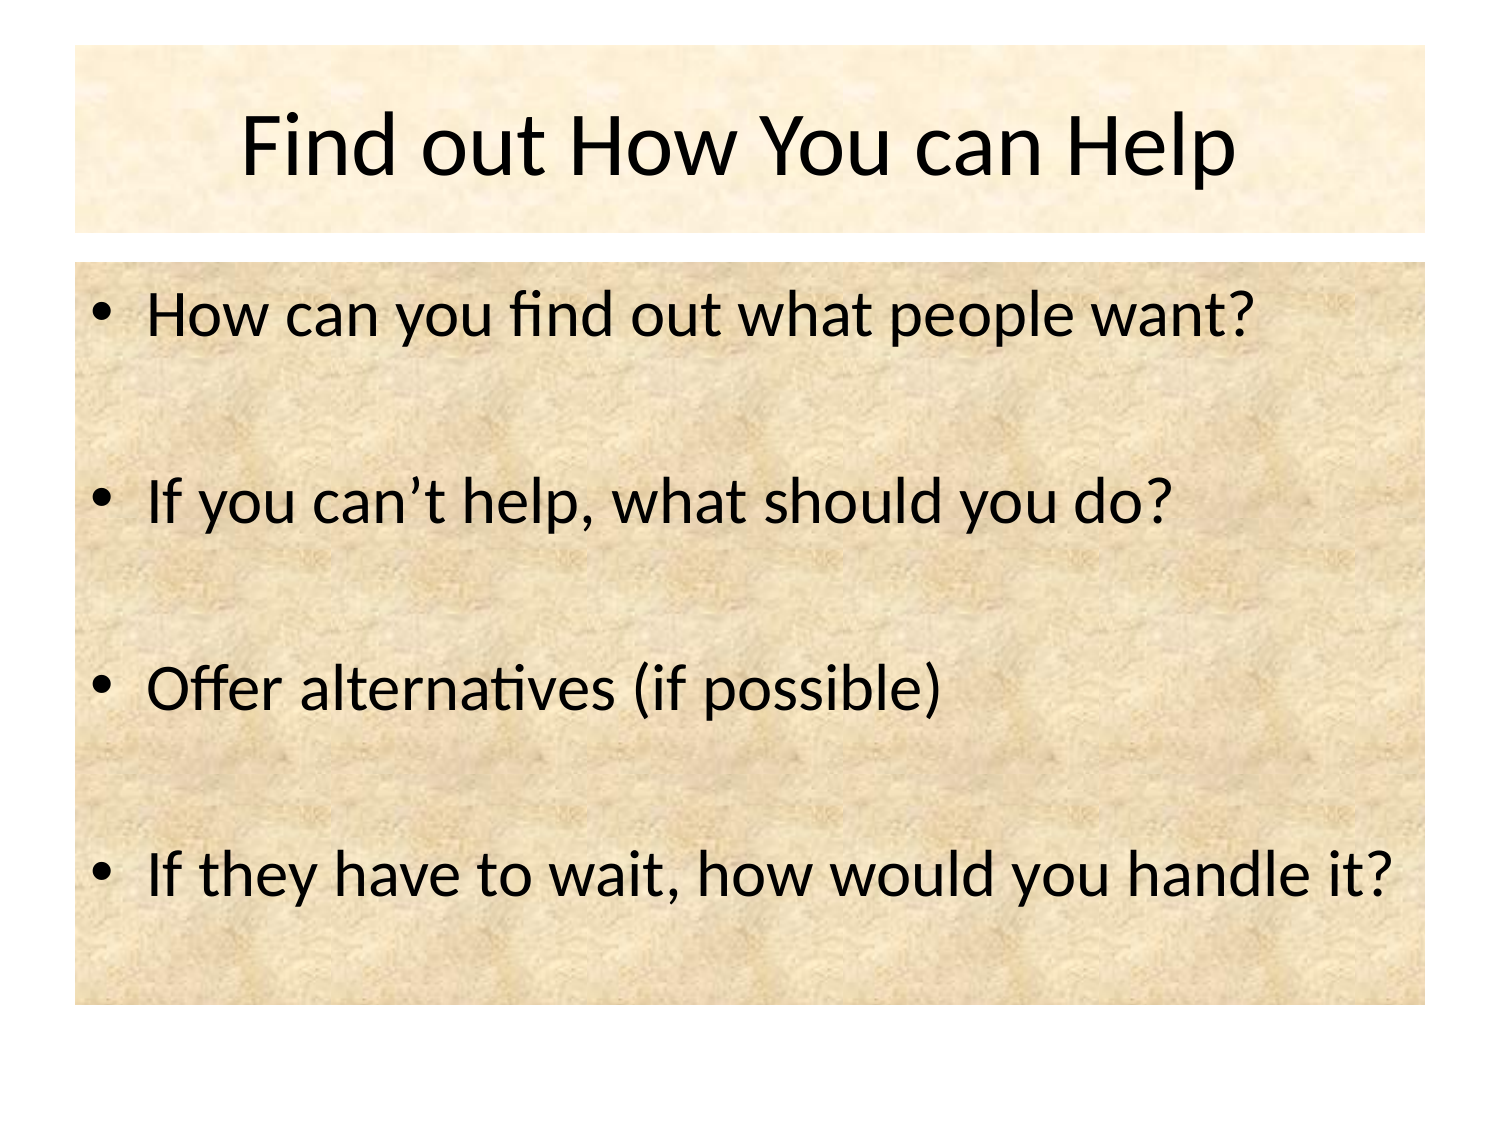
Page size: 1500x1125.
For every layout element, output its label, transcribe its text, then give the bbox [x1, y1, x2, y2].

title Find out How You can Help [75, 45, 1425, 233]
list How can you find out what people want? If you can’t help, what should you do? Offer alternatives (if possible) If they have to wait, how would you handle it? [75, 262, 1425, 1005]
